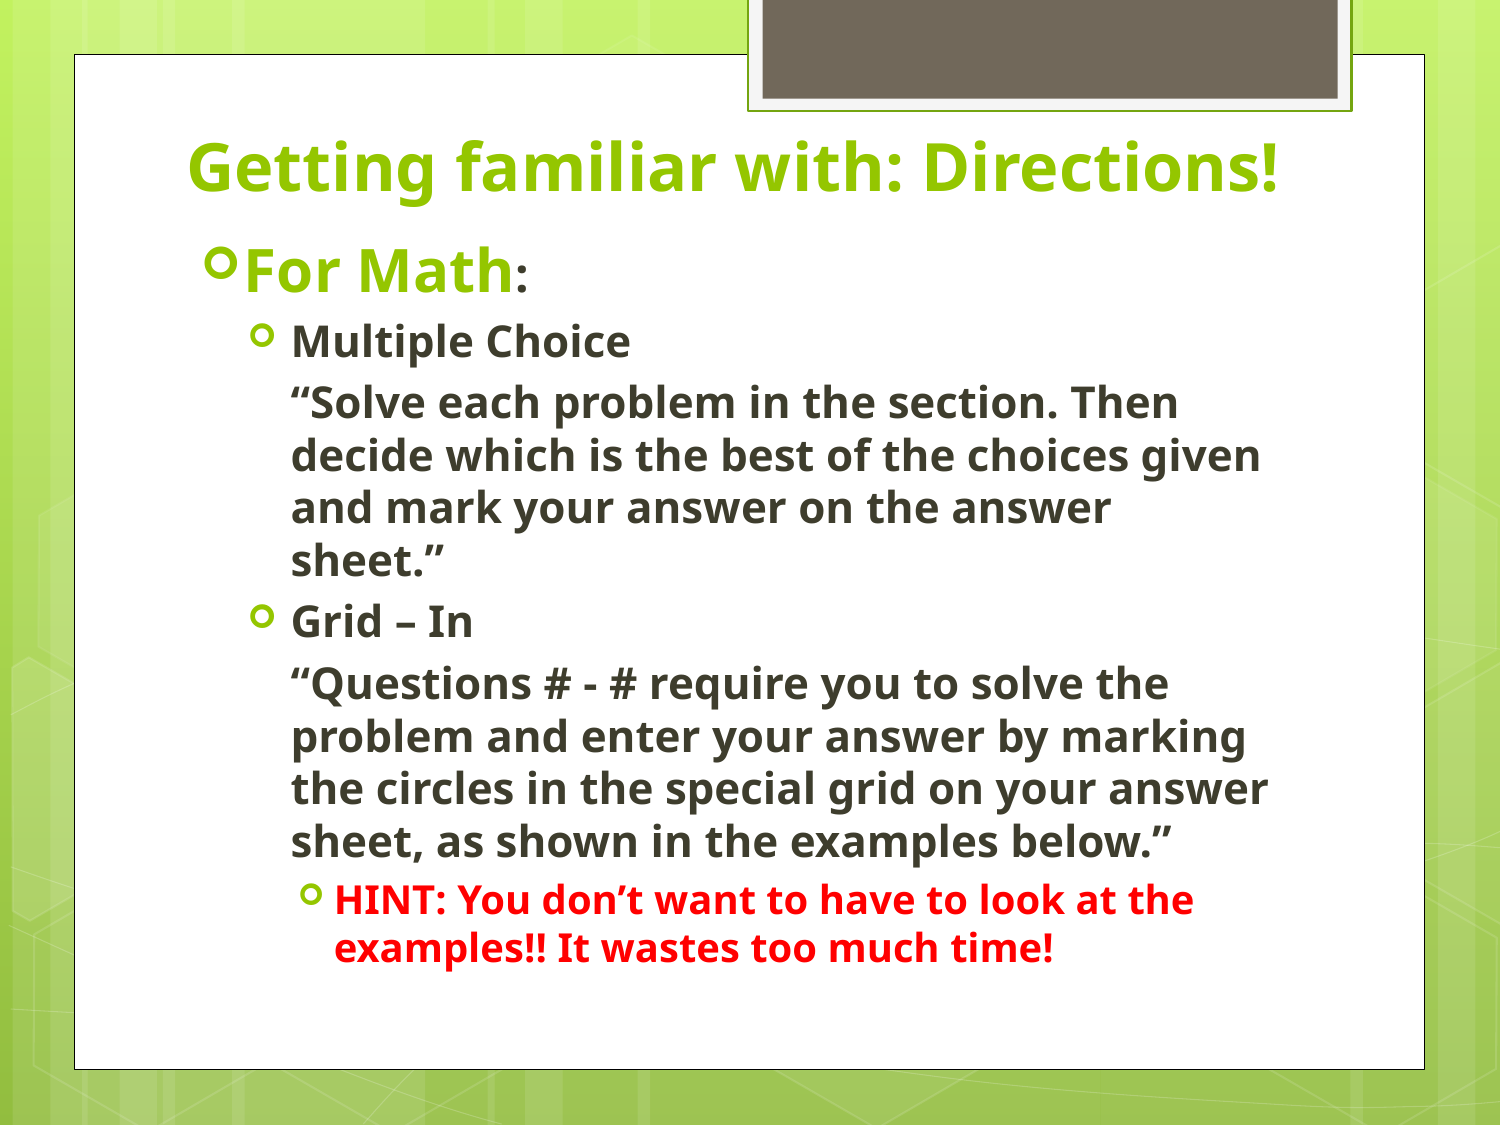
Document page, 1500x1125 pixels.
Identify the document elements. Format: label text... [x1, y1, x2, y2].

title Getting familiar with: Directions! [171, 112, 1324, 213]
list For Math: Multiple Choice “Solve each problem in the section. Then decide which is the best of the choices given and mark your answer on the answer sheet.” Grid – In “Questions # - # require you to solve the problem and enter your answer by marking the circles in the special grid on your answer sheet, as shown in the examples below.” HINT: You don’t want to have to look at the examples!! It wastes too much time! [174, 224, 1287, 1013]
